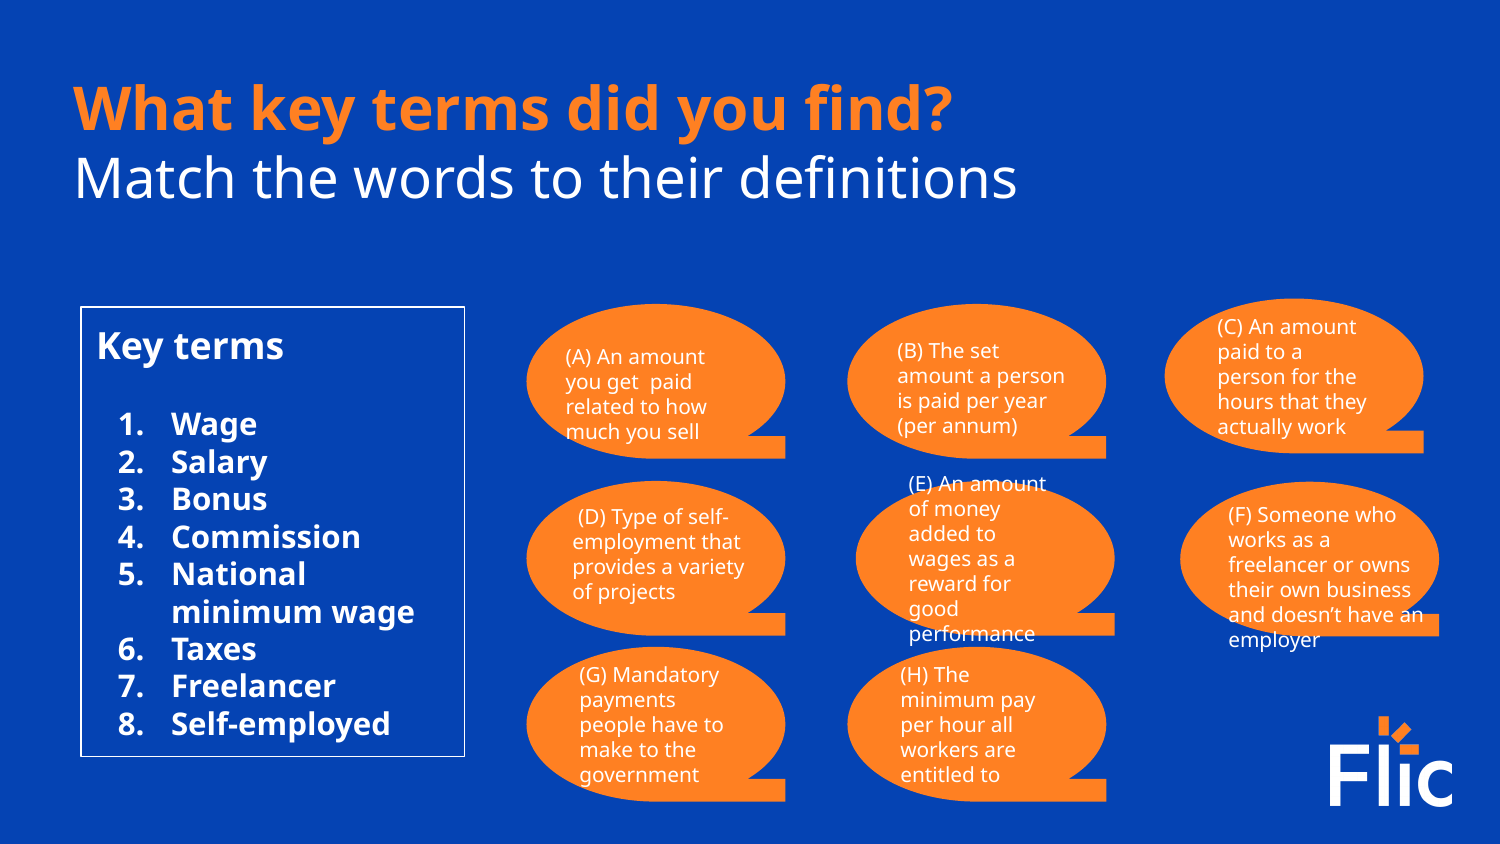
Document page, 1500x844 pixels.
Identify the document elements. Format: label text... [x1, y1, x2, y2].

text_box [762, 337, 786, 426]
text_box [893, 303, 1060, 322]
text_box [526, 508, 557, 609]
text_box (E) An amount of money added to wages as a reward for good performance [855, 480, 1115, 636]
text_box [602, 480, 710, 488]
text_box (H) The minimum pay per hour all workers are entitled to [847, 646, 1107, 802]
text_box [562, 303, 750, 328]
text_box What key terms did you find? Match the words to their definitions [73, 70, 1265, 225]
text_box (C) An amount paid to a person for the hours that they actually work [1164, 298, 1424, 454]
text_box (B) The set amount a person is paid per year (per annum) [882, 322, 1093, 453]
text_box [769, 613, 786, 636]
text_box [769, 520, 786, 596]
text_box (A) An amount you get paid related to how much you sell [550, 328, 762, 459]
text_box (D) Type of self-employment that provides a variety of projects [557, 488, 769, 654]
text_box [1180, 507, 1213, 611]
text_box [847, 328, 882, 435]
text_box Key terms Wage Salary Bonus Commission National minimum wage Taxes Freelancer Self-employed [81, 307, 465, 757]
text_box [1267, 481, 1353, 486]
text_box [762, 436, 786, 459]
text_box [1093, 347, 1107, 416]
text_box [526, 336, 550, 426]
text_box [927, 436, 1107, 459]
text_box (F) Someone who works as a freelancer or owns their own business and doesn’t have an employer [1213, 486, 1449, 702]
picture [1330, 716, 1452, 807]
text_box (G) Mandatory payments people have to make to the government [526, 654, 786, 802]
